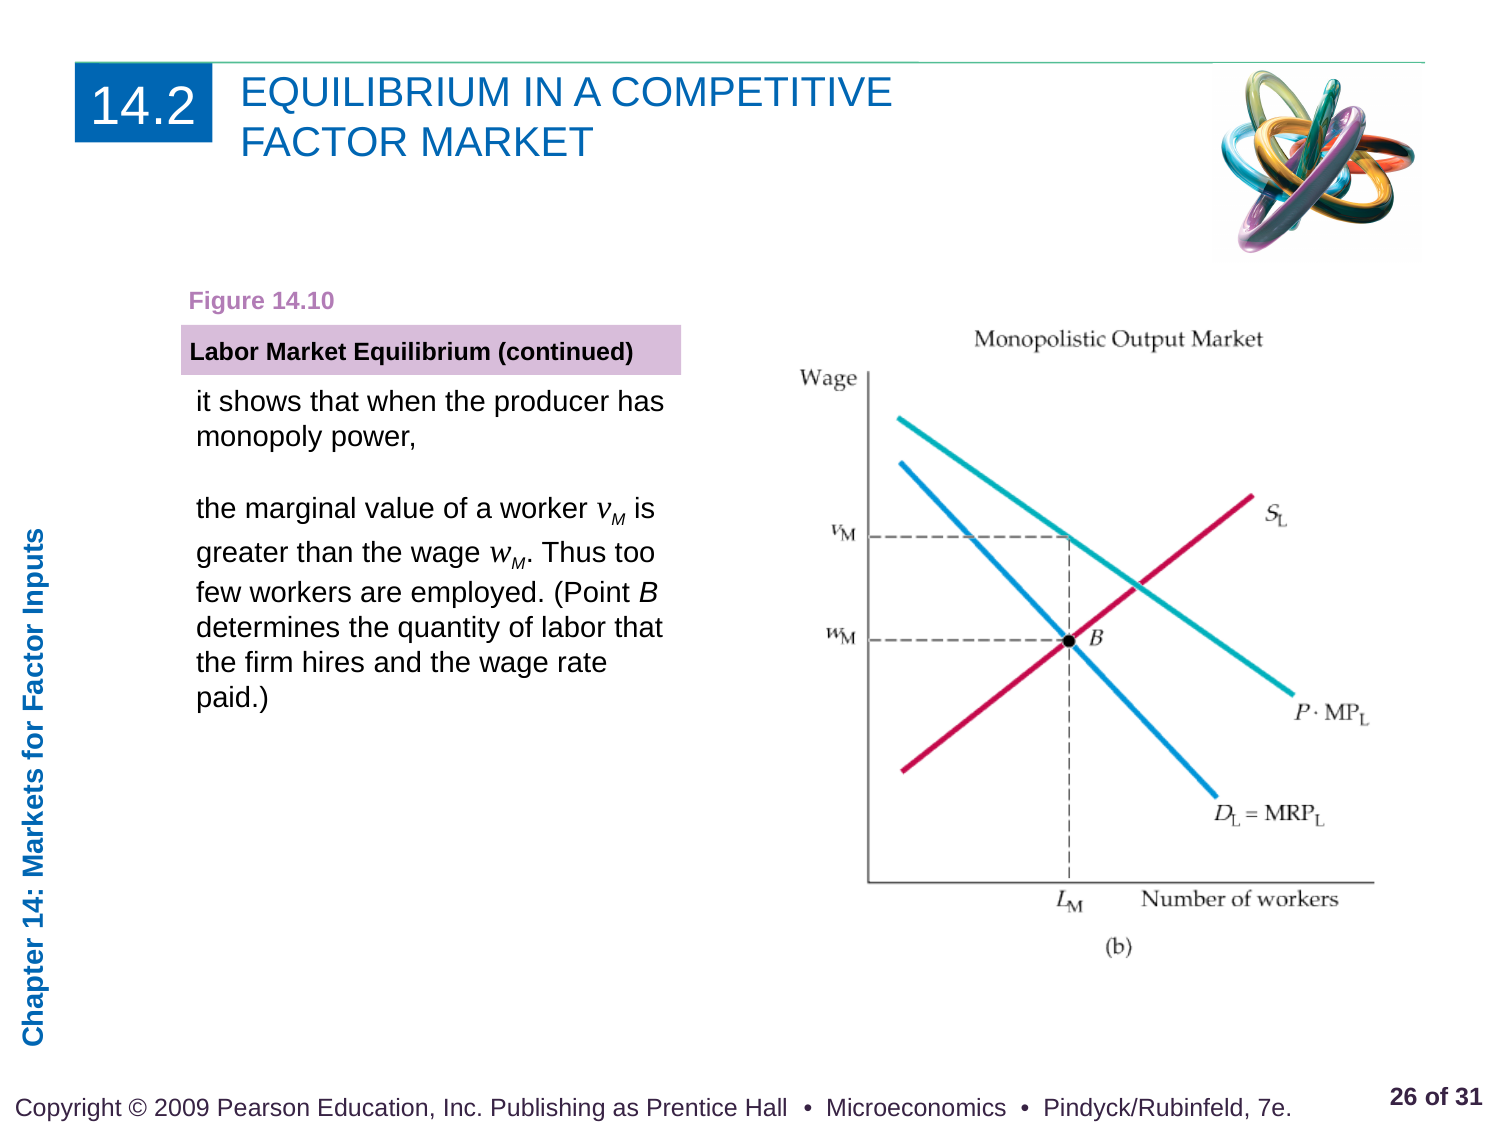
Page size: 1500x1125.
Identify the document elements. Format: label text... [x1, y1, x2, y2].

text_box Labor Market Equilibrium (continued) [181, 324, 682, 374]
text_box Figure 14.10 [181, 275, 357, 325]
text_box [1420, 62, 1426, 69]
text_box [74, 62, 1213, 143]
picture [766, 299, 1476, 982]
picture [1212, 63, 1422, 263]
text_box it shows that when the producer has monopoly power, the marginal value of a worker vM is greater than the wage wM. Thus too few workers are employed. (Point B determines the quantity of labor that the firm hires and the wage rate paid.) [181, 374, 682, 888]
